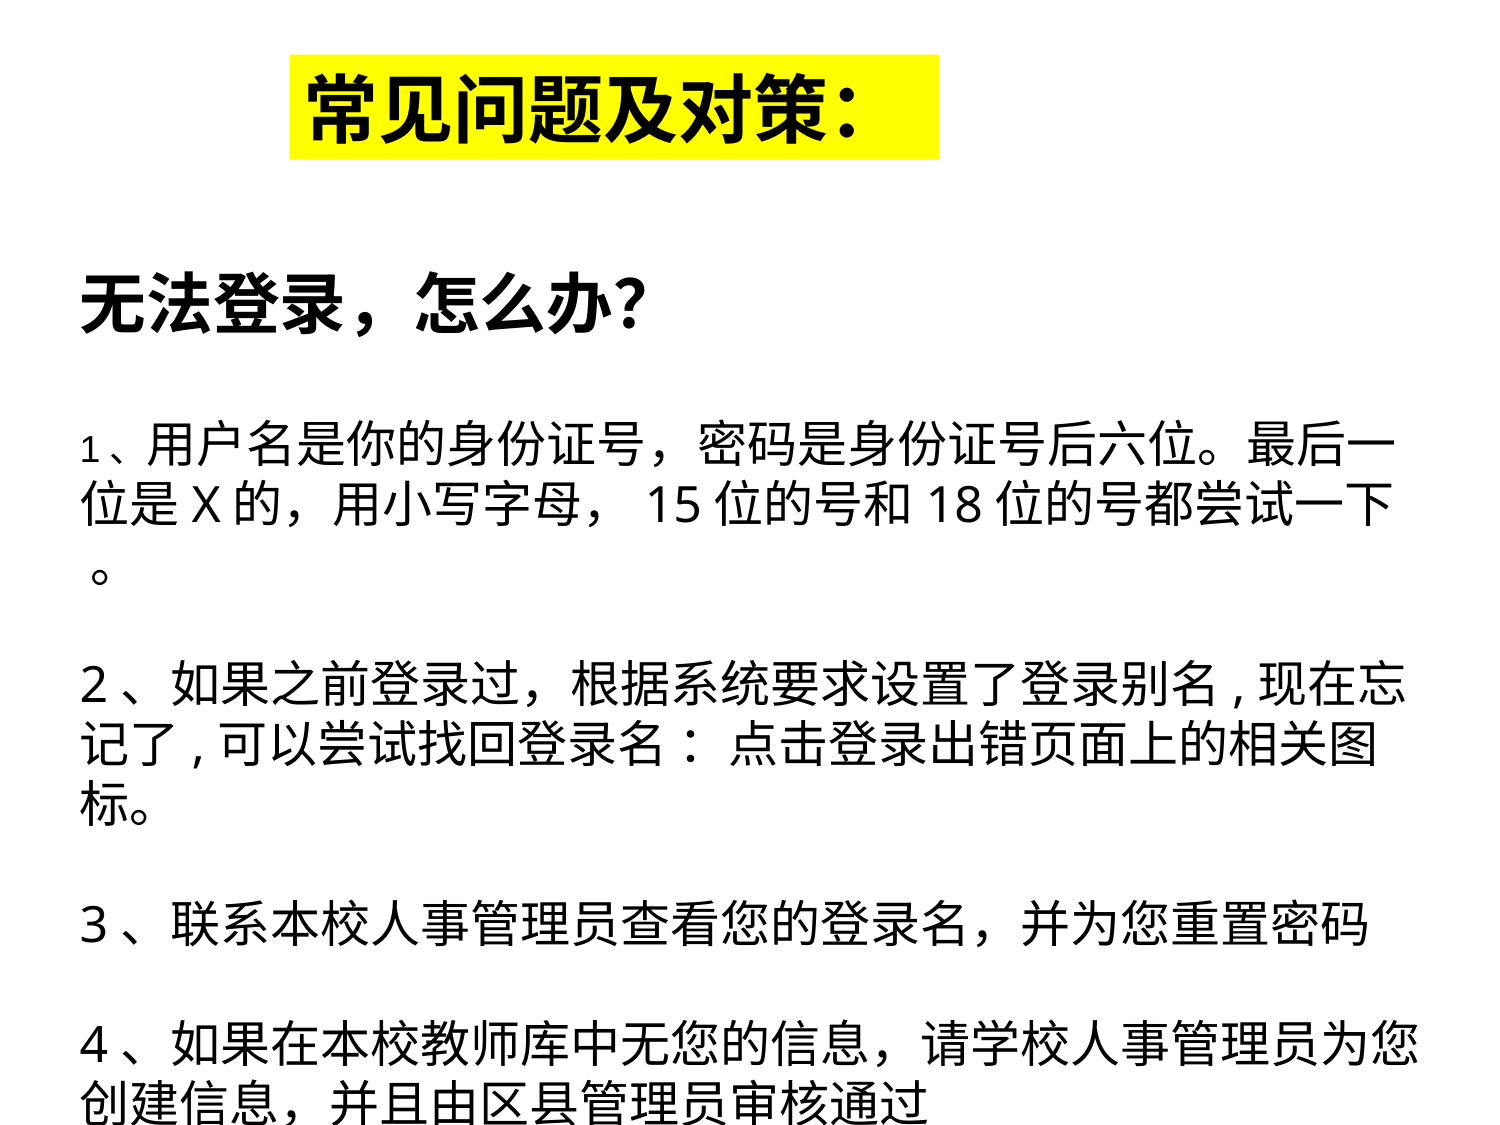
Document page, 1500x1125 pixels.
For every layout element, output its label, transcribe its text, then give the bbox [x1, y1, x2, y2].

text_box 无法登录，怎么办？ 1、用户名是你的身份证号，密码是身份证号后六位。最后一位是X的，用小写字母，15位的号和18位的号都尝试一下 。 2、如果之前登录过，根据系统要求设置了登录别名,现在忘记了,可以尝试找回登录名 ：点击登录出错页面上的相关图标。 3、联系本校人事管理员查看您的登录名，并为您重置密码 4、如果在本校教师库中无您的信息，请学校人事管理员为您创建信息，并且由区县管理员审核通过 [64, 254, 1459, 1125]
text_box 常见问题及对策： [289, 54, 939, 160]
